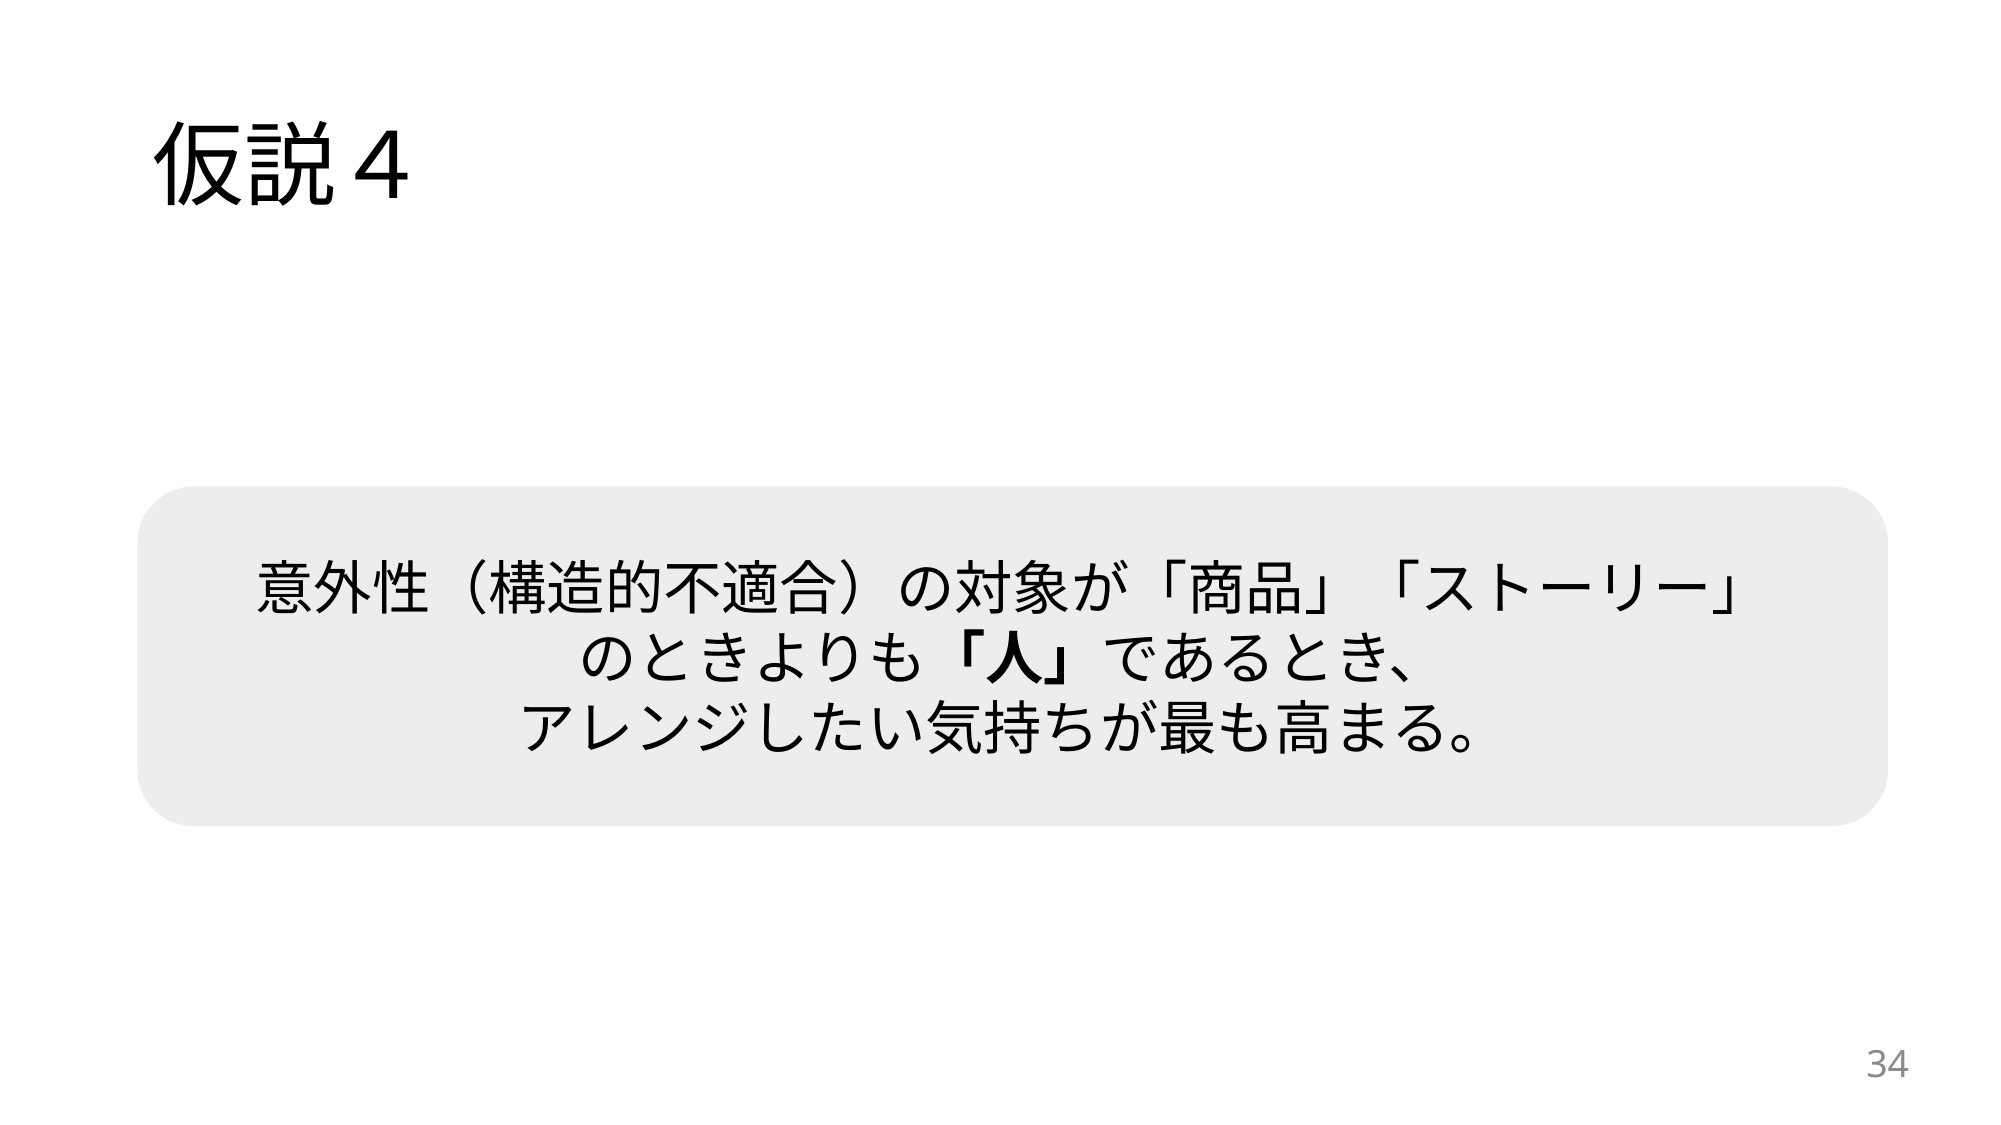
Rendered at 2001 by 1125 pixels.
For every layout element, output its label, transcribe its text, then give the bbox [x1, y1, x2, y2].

slide_number 34 [1474, 1035, 1925, 1096]
text_box 意外性（構造的不適合）の対象が「商品」「ストーリー」 のときよりも「人」であるとき、 アレンジしたい気持ちが最も高まる。 [135, 484, 1890, 828]
title 仮説４ [137, 59, 1863, 278]
